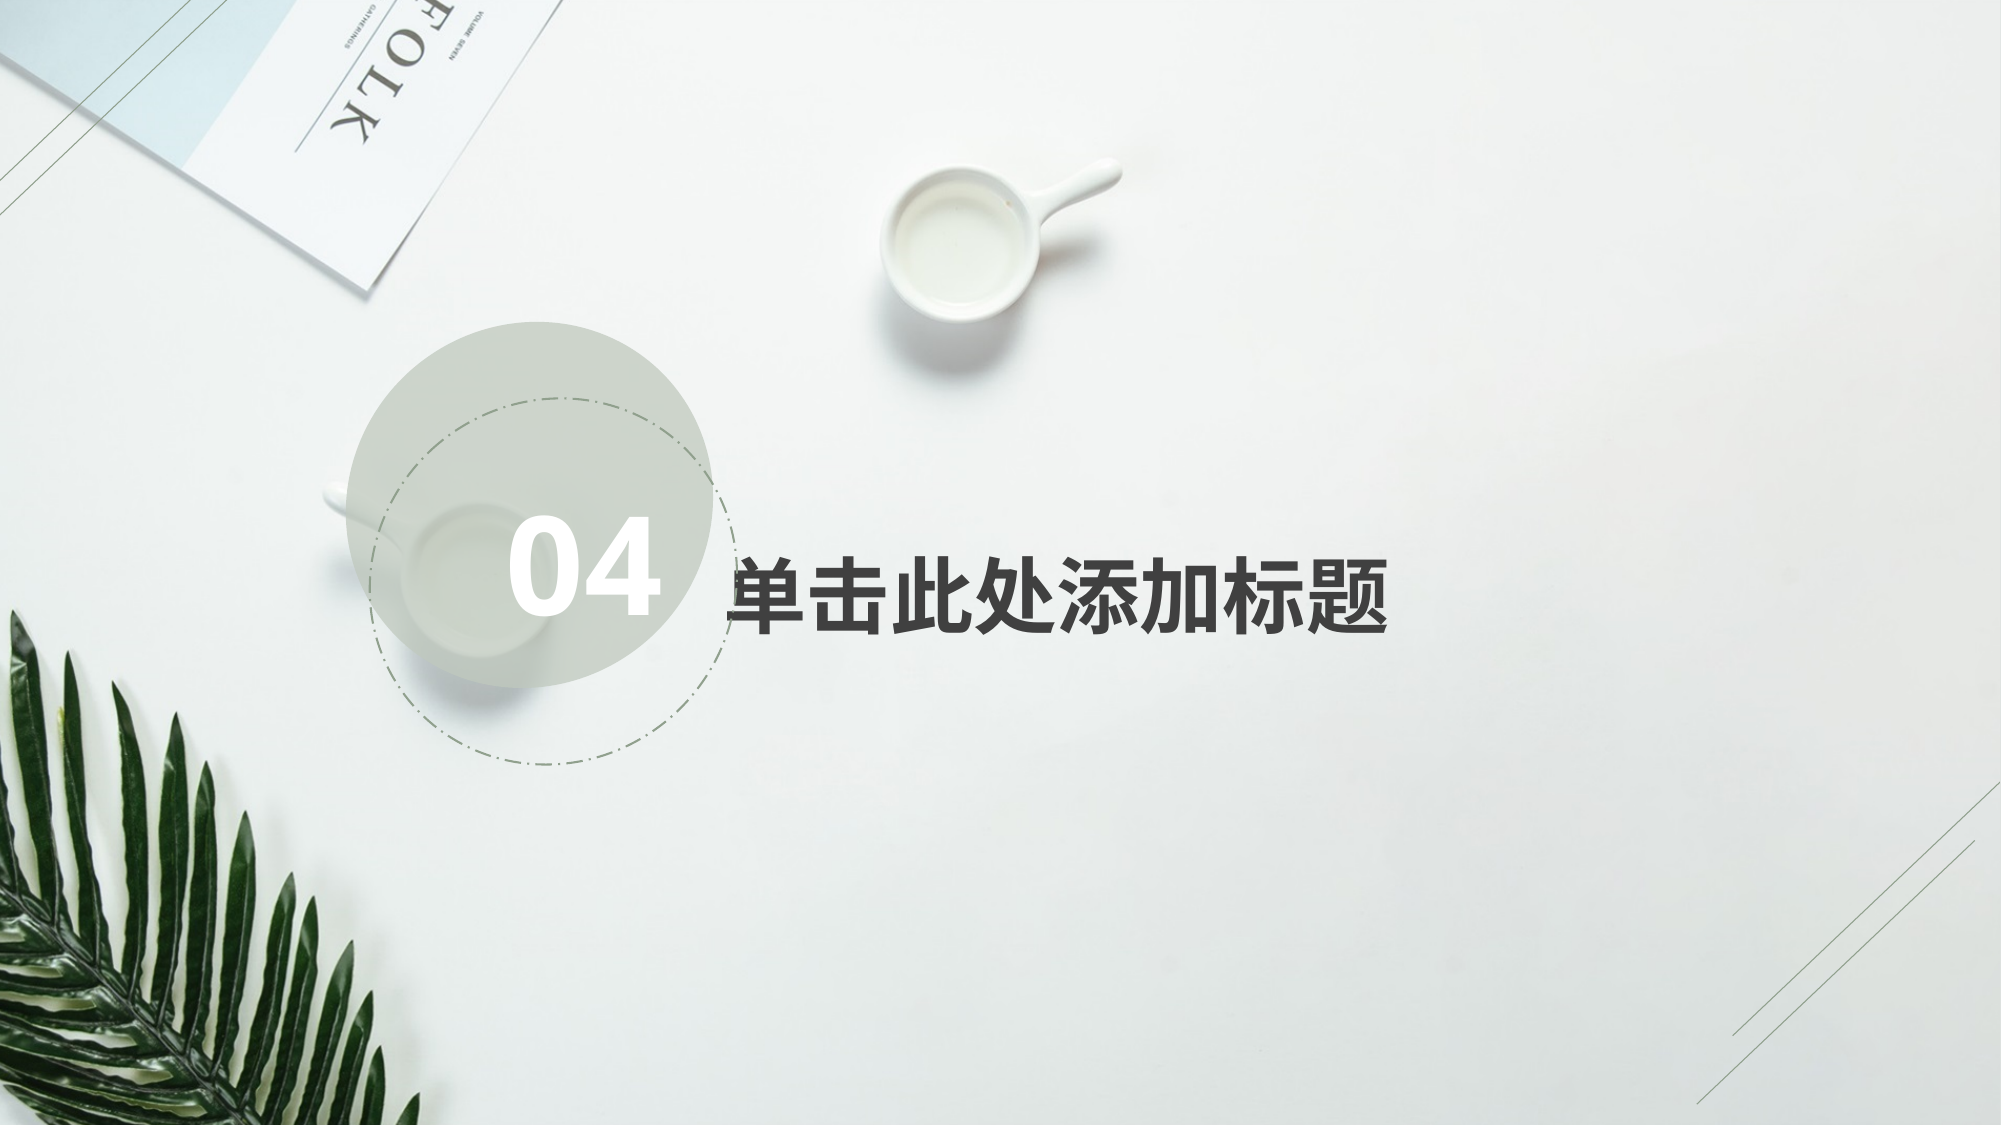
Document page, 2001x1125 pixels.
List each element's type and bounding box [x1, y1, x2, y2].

text_box [0, 0, 268, 191]
text_box [325, 338, 758, 748]
picture [0, 0, 2000, 1125]
text_box [0, 191, 232, 259]
text_box [1696, 840, 1975, 1105]
text_box [1732, 771, 2000, 1036]
